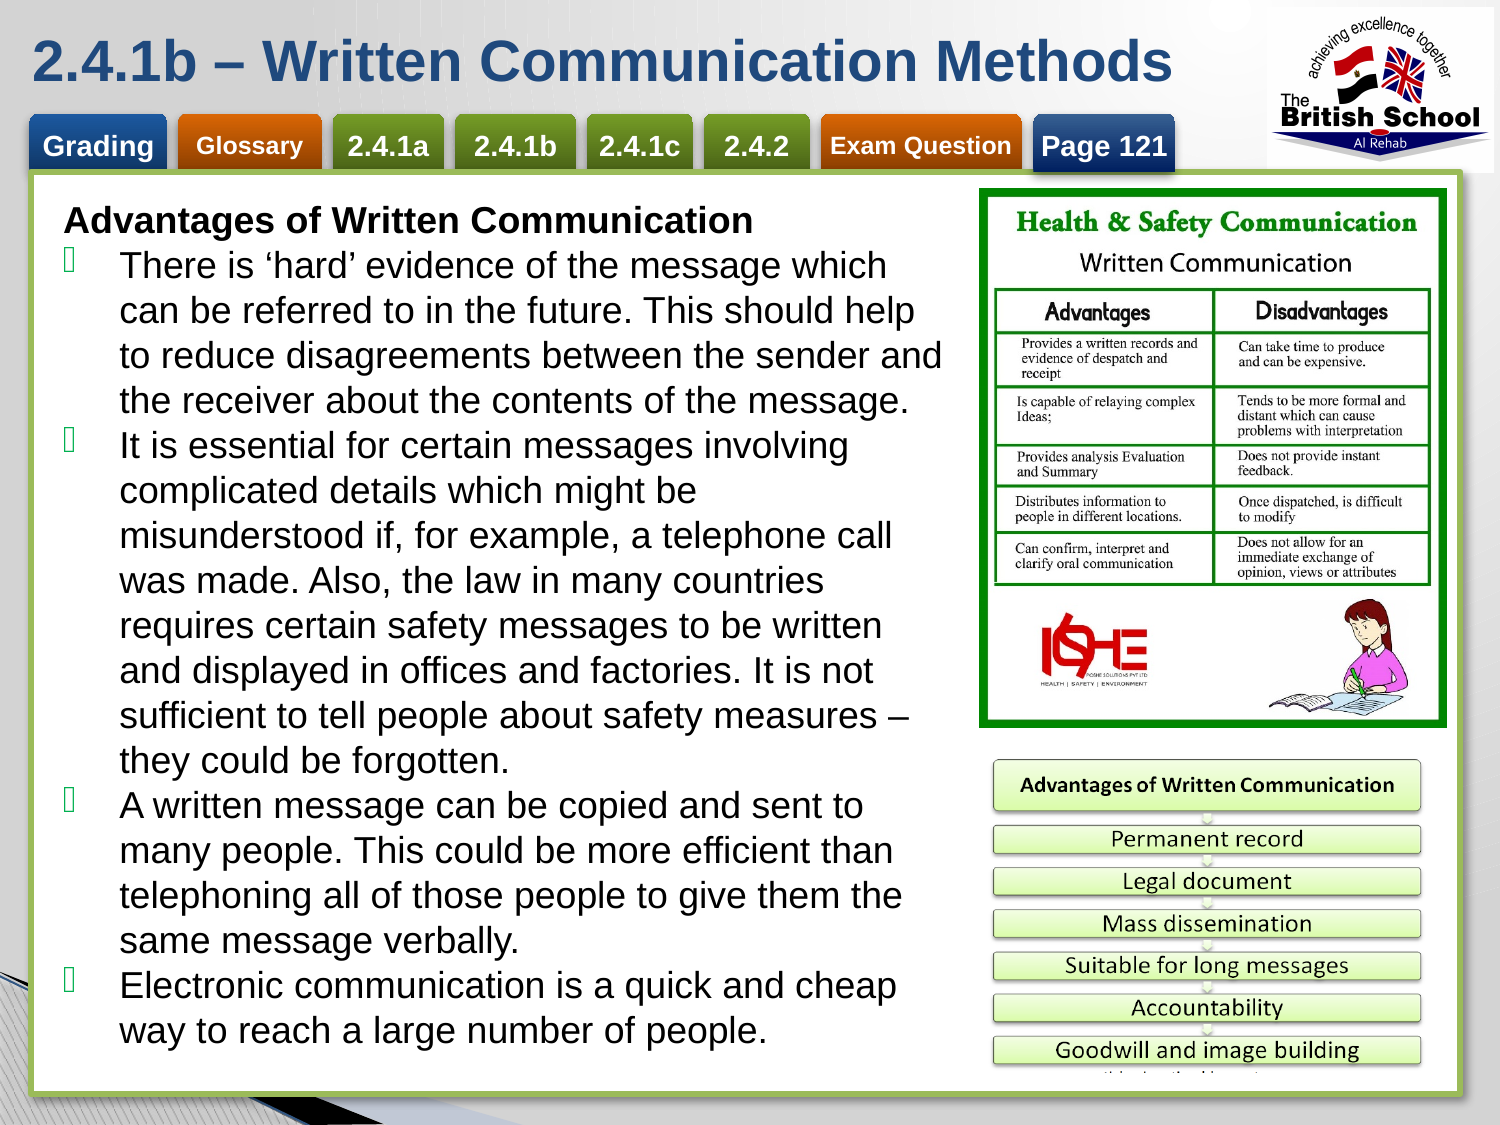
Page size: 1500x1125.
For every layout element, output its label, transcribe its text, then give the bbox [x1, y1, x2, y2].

picture [985, 751, 1427, 1073]
picture [979, 188, 1447, 729]
text_box Page 121 [1033, 113, 1176, 173]
text_box Advantages of Written Communication There is ‘hard’ evidence of the message which can be referred to in the future. This should help to reduce disagreements between the sender and the receiver about the contents of the message. It is essential for certain messages involving complicated details which might be misunderstood if, for example, a telephone call was made. Also, the law in many countries requires certain safety messages to be written and displayed in offices and factories. It is not sufficient to tell people about safety measures – they could be forgotten. A written message can be copied and sent to many people. This could be more efficient than telephoning all of those people to give them the same message verbally. Electronic communication is a quick and cheap way to reach a large number of people. [46, 188, 963, 1059]
title 2.4.1b – Written Communication Methods [17, 7, 1270, 110]
picture [281, 1114, 303, 1125]
picture [1267, 7, 1495, 173]
